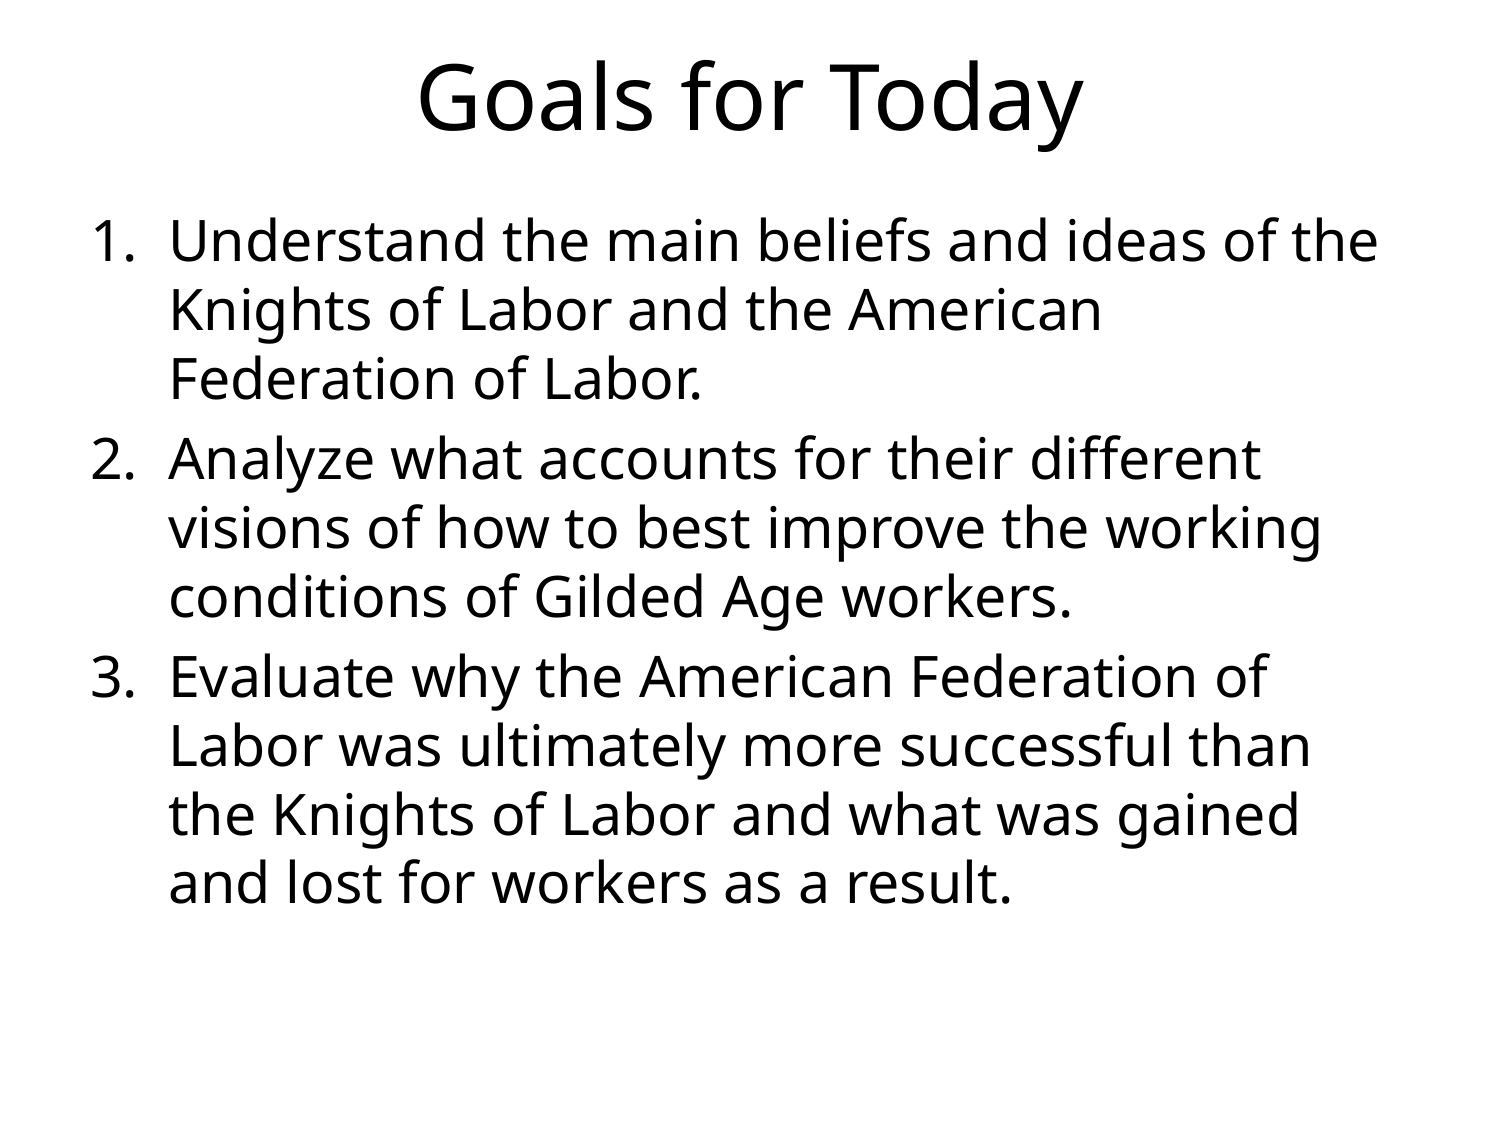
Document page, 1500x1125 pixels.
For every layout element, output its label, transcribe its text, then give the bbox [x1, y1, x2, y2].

title Goals for Today [75, 0, 1425, 188]
list Understand the main beliefs and ideas of the Knights of Labor and the American Federation of Labor. Analyze what accounts for their different visions of how to best improve the working conditions of Gilded Age workers. Evaluate why the American Federation of Labor was ultimately more successful than the Knights of Labor and what was gained and lost for workers as a result. [75, 197, 1425, 940]
